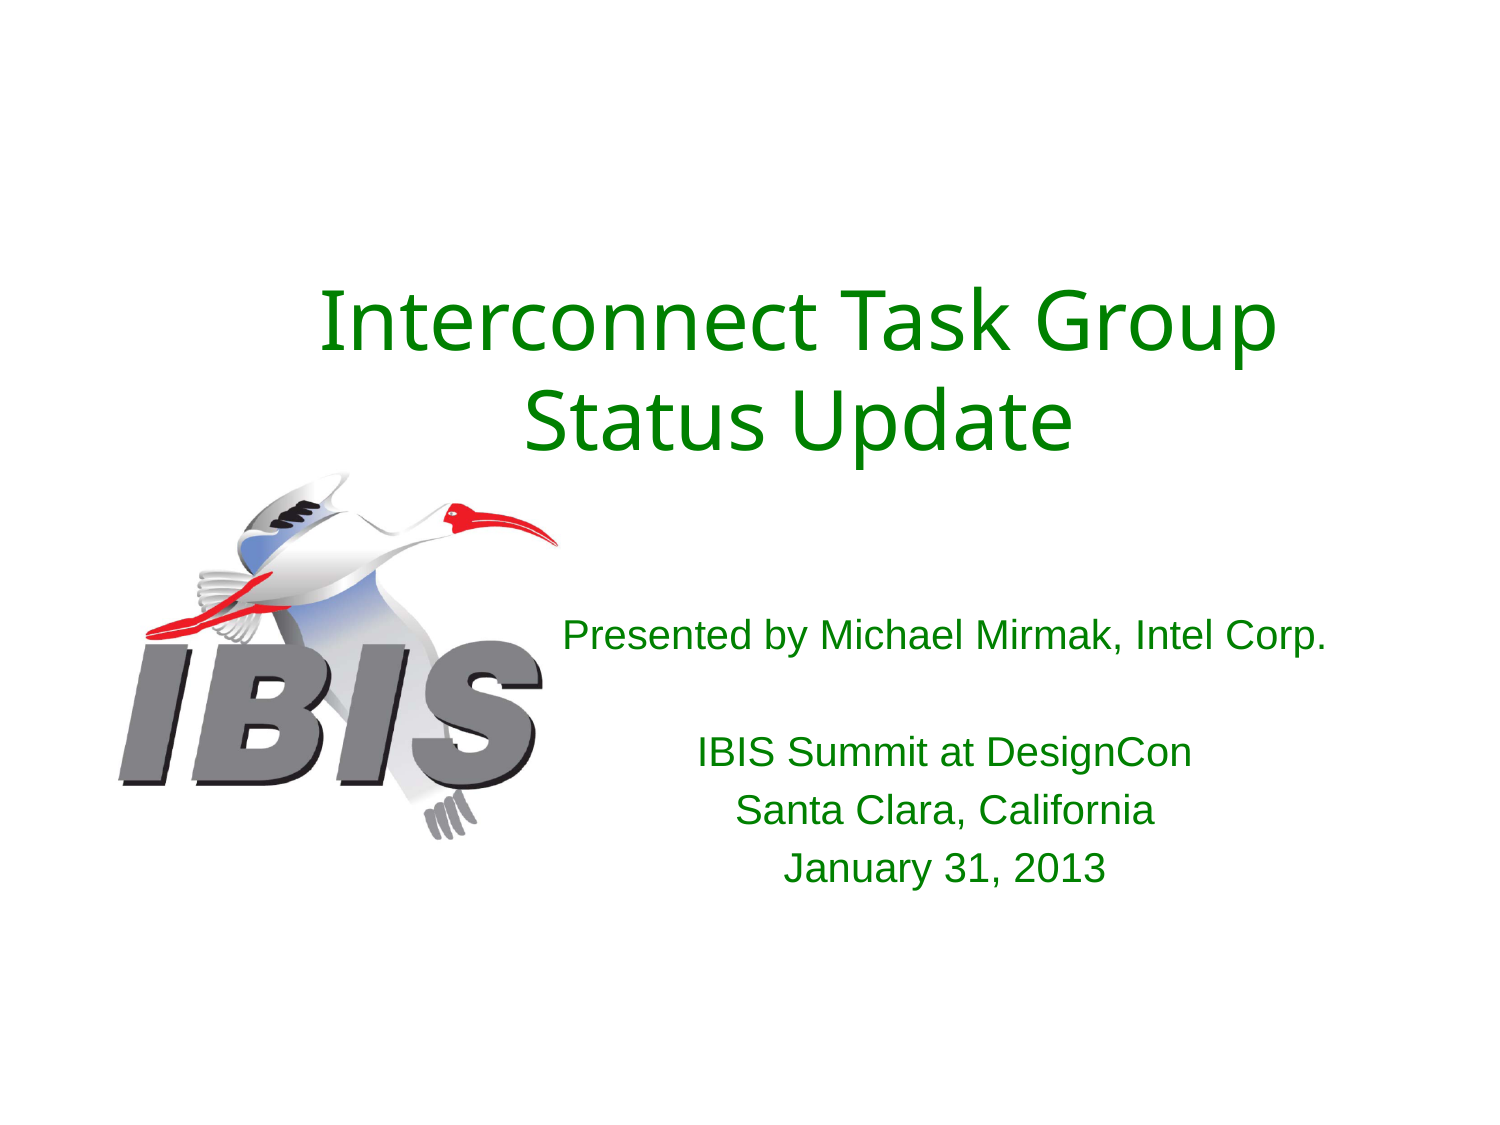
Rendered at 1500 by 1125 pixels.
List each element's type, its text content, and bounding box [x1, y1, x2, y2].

subtitle Presented by Michael Mirmak, Intel Corp. IBIS Summit at DesignCon Santa Clara, California January 31, 2013 [539, 599, 1351, 976]
title Interconnect Task Group Status Update [162, 257, 1438, 476]
picture [111, 465, 567, 848]
